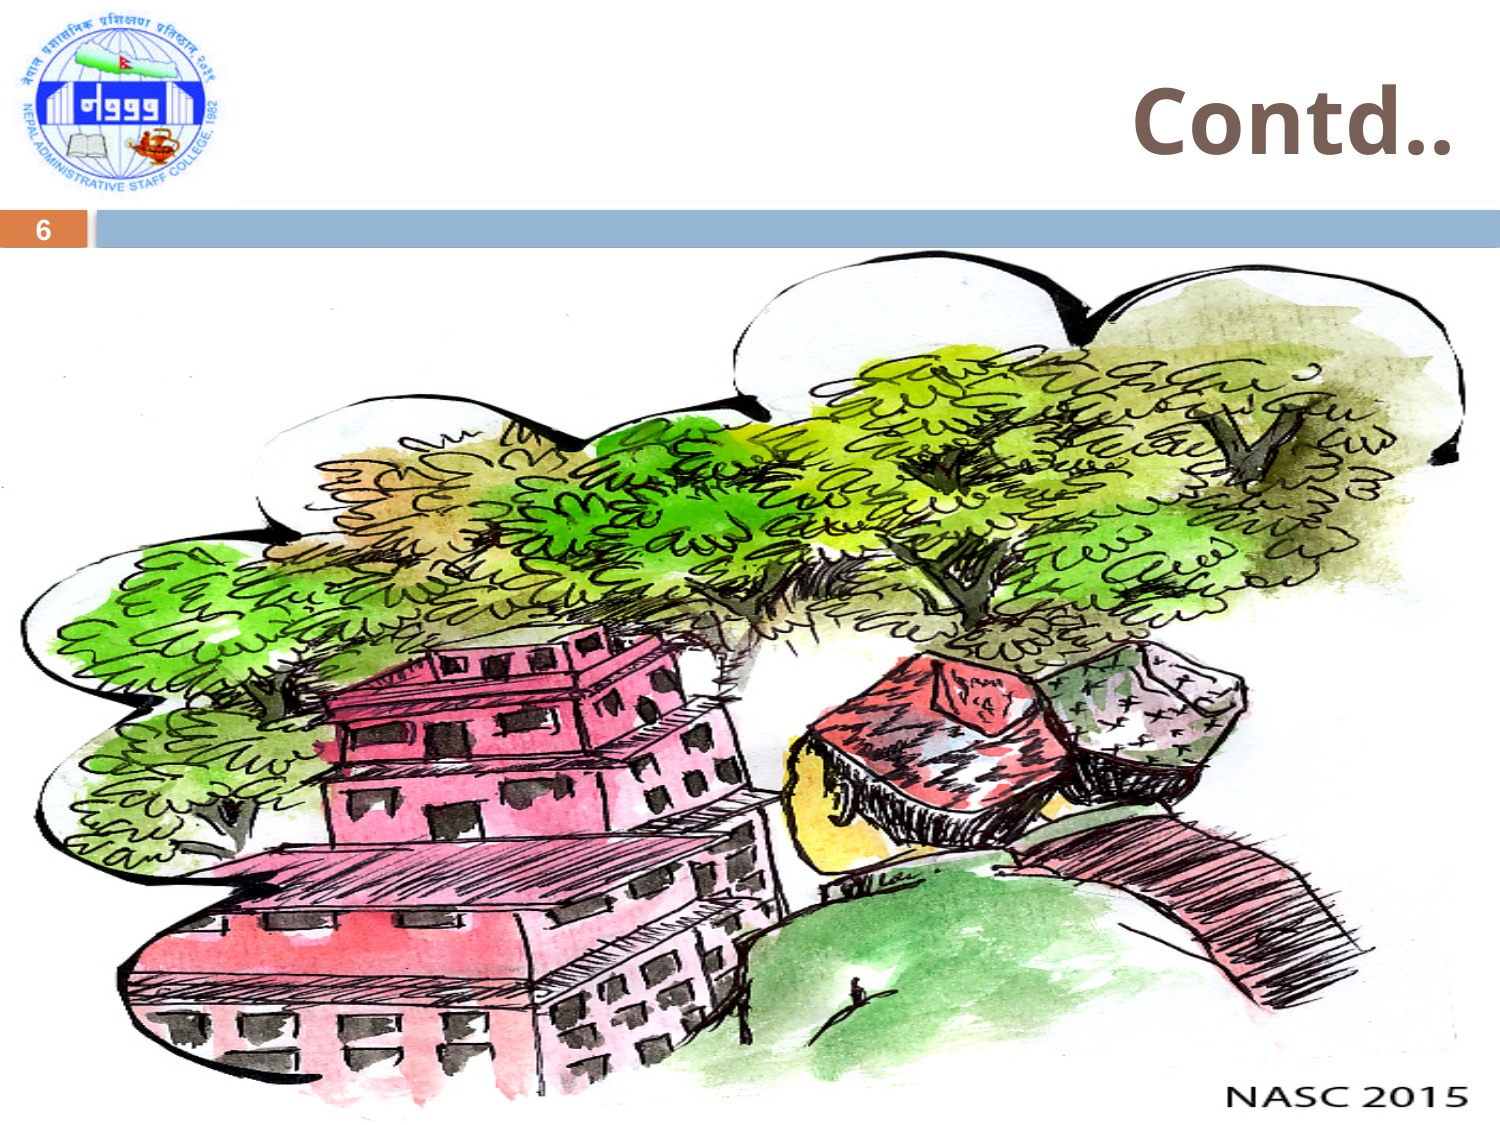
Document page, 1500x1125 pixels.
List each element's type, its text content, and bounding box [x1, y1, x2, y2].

picture [1, 0, 236, 208]
text_box Contd.. [218, 37, 1471, 200]
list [0, 248, 1500, 1125]
slide_number 6 [0, 208, 88, 248]
